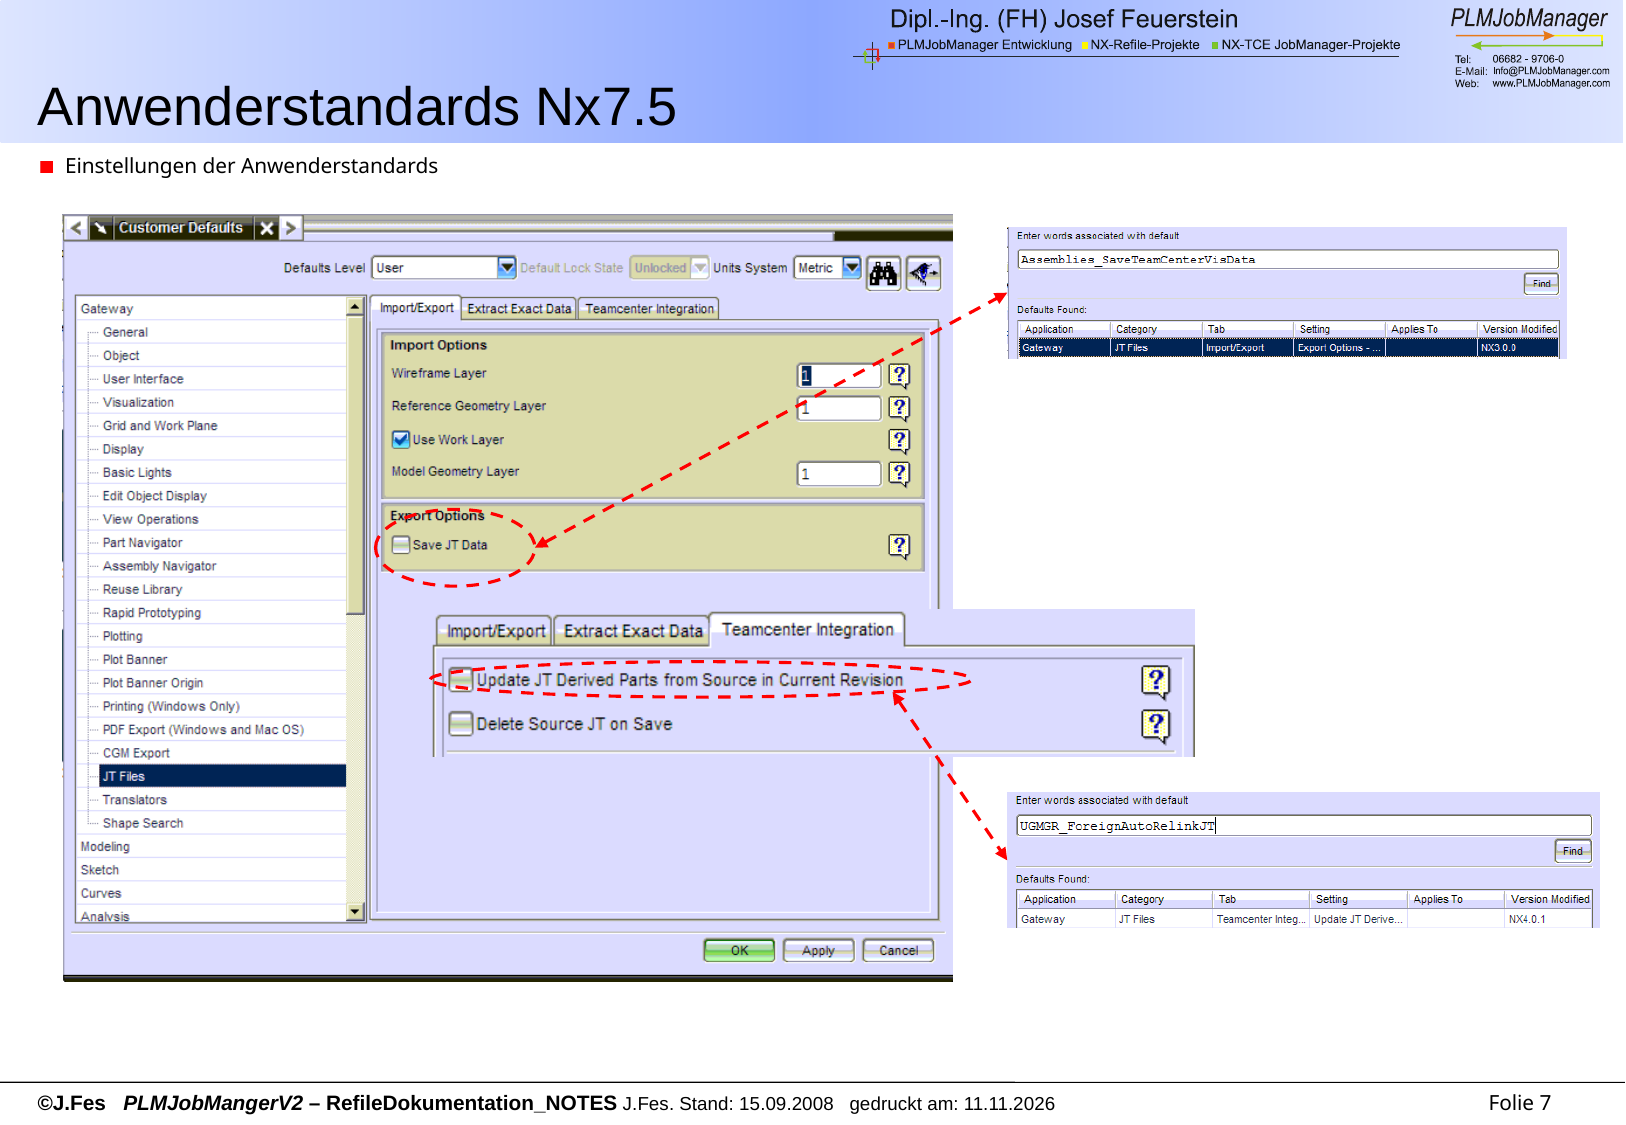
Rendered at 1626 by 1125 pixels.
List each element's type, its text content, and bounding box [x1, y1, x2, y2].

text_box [865, 718, 1035, 834]
slide_number Folie 7 [1228, 1081, 1568, 1125]
picture [37, 158, 53, 173]
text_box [534, 292, 1008, 548]
picture [1006, 227, 1568, 359]
picture [62, 213, 1195, 982]
title Anwenderstandards Nx7.5 [21, 64, 1439, 143]
list Einstellungen der Anwenderstandards [21, 152, 1600, 182]
picture [1007, 792, 1600, 929]
